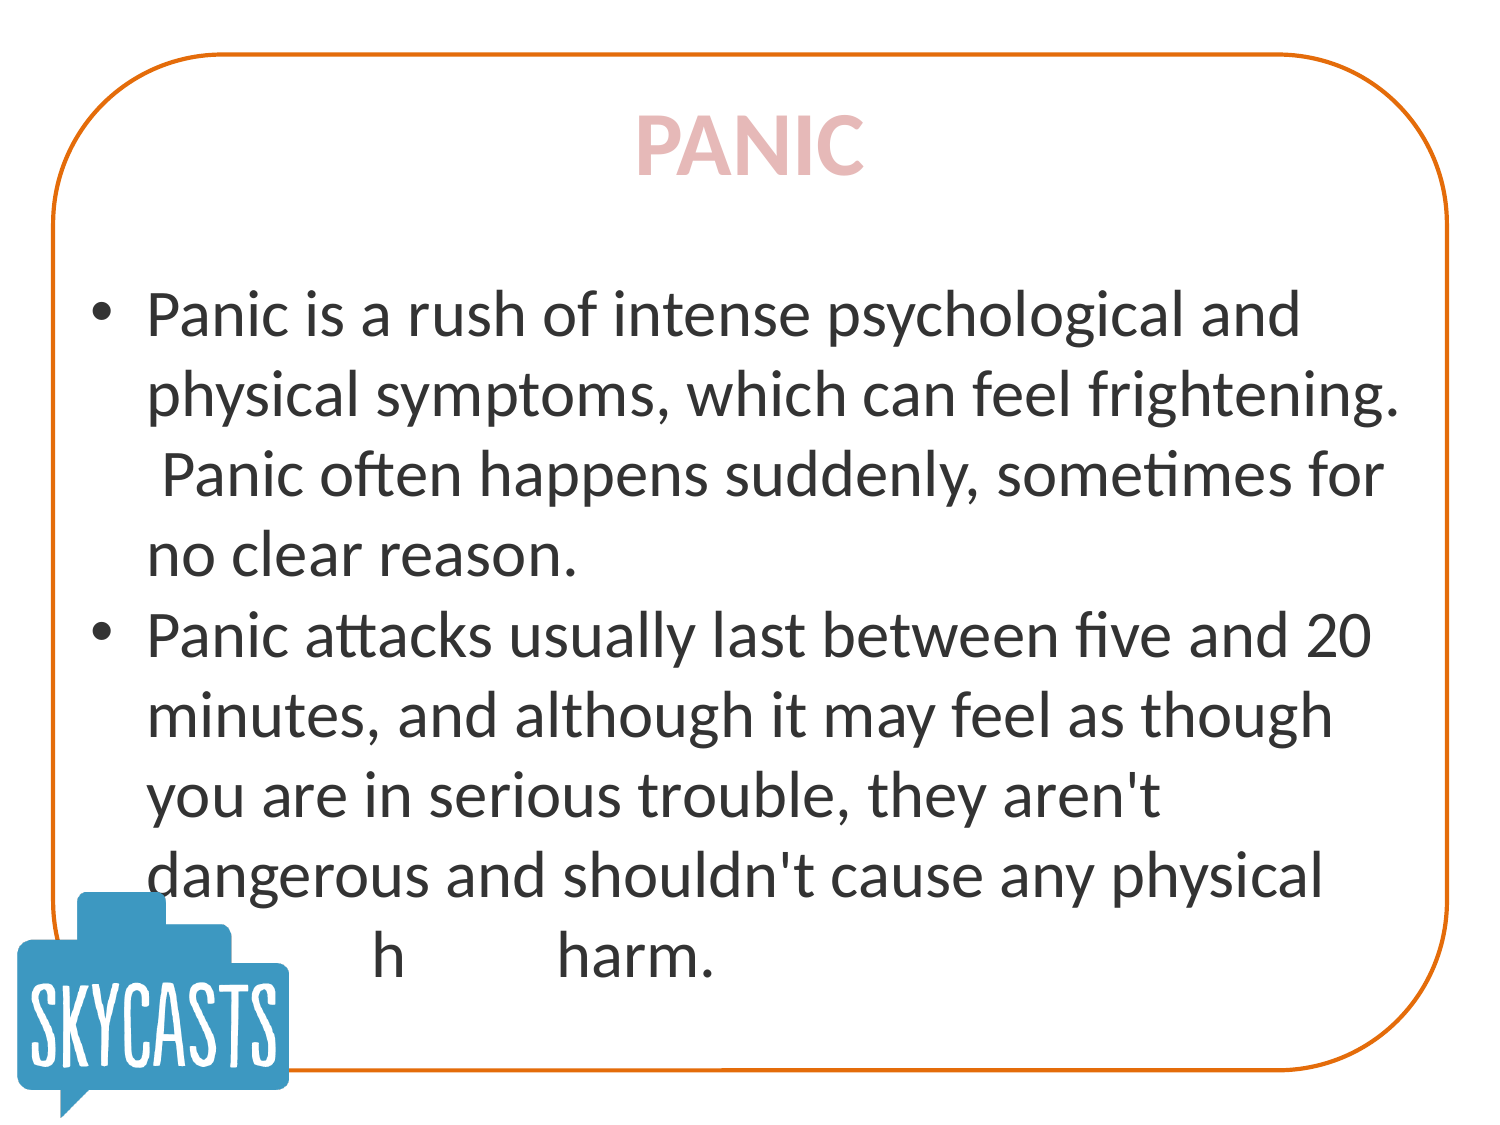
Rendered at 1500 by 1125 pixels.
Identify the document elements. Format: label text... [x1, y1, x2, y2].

text_box [50, 52, 1450, 1073]
picture [17, 892, 289, 1118]
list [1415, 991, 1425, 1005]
title PANIC [75, 45, 1425, 134]
